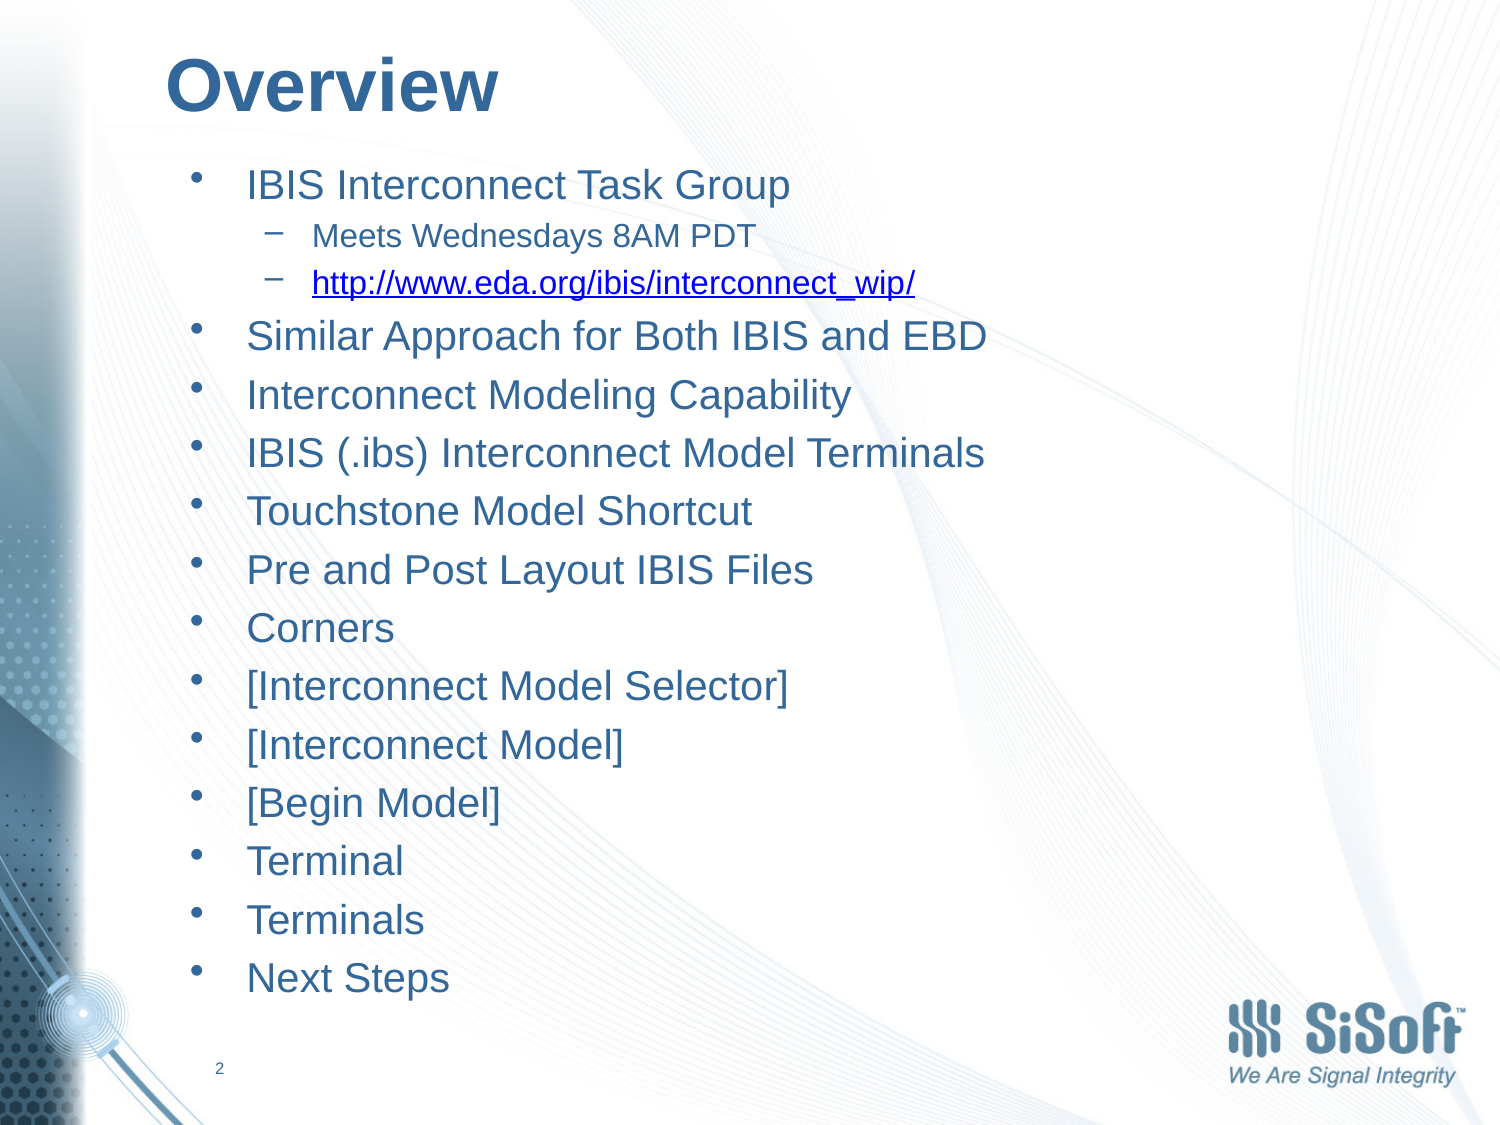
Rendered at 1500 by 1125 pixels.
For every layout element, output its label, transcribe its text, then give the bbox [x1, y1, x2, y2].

footer 2 [200, 1050, 975, 1104]
list IBIS Interconnect Task Group Meets Wednesdays 8AM PDT http://www.eda.org/ibis/interconnect_wip/ Similar Approach for Both IBIS and EBD Interconnect Modeling Capability IBIS (.ibs) Interconnect Model Terminals Touchstone Model Shortcut Pre and Post Layout IBIS Files Corners [Interconnect Model Selector] [Interconnect Model] [Begin Model] Terminal Terminals Next Steps [174, 149, 1350, 1050]
title Overview [150, 24, 1300, 138]
picture [0, 0, 1500, 1125]
